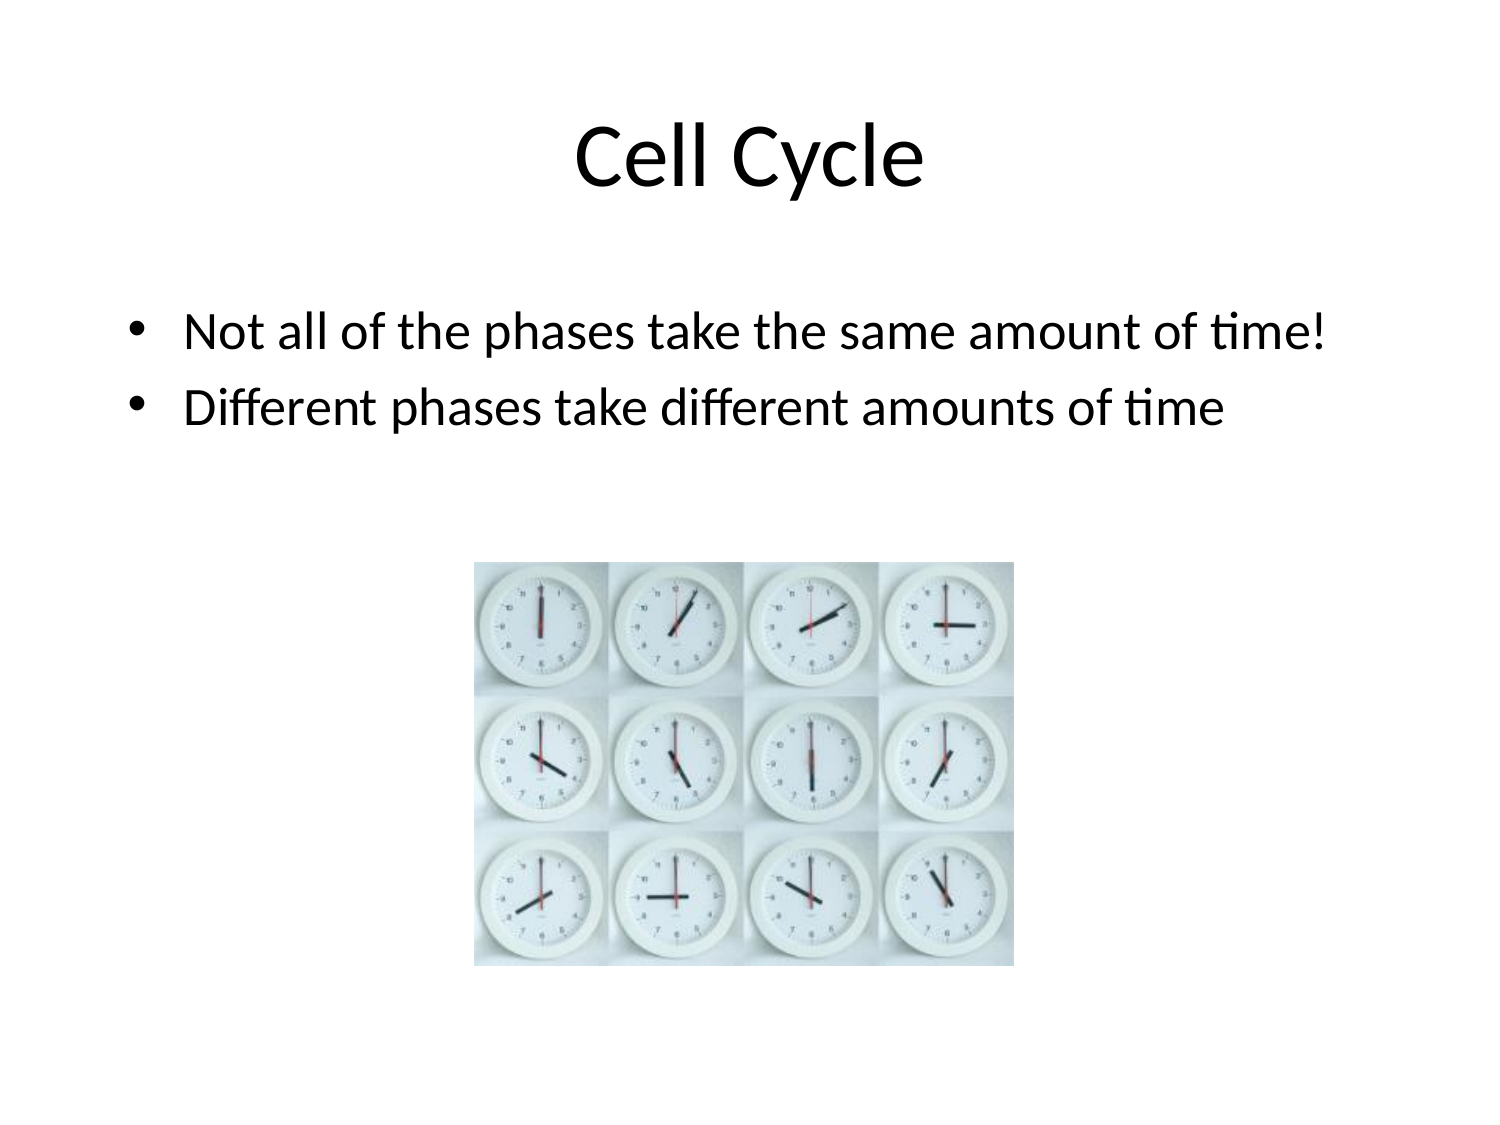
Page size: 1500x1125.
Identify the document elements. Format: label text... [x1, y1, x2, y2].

title Cell Cycle [94, 50, 1407, 250]
picture [474, 562, 1015, 966]
list Not all of the phases take the same amount of time! Different phases take different amounts of time [112, 287, 1406, 988]
